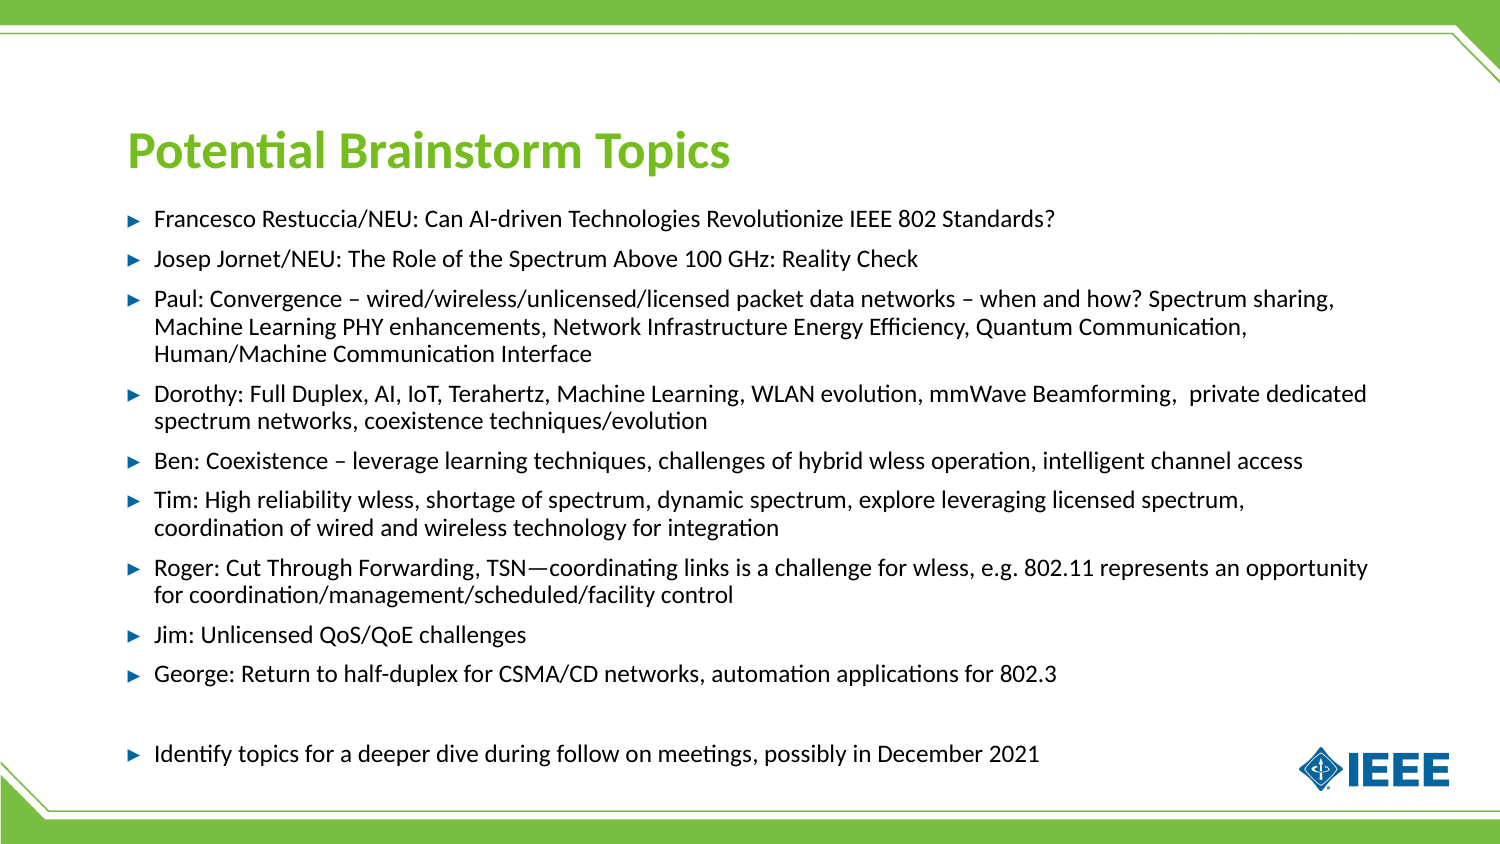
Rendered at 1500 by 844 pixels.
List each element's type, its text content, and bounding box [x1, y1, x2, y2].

picture [1388, 747, 1449, 760]
picture [0, 0, 1500, 84]
picture [2, 761, 1500, 844]
list Francesco Restuccia/NEU: Can AI-driven Technologies Revolutionize IEEE 802 Standards? Josep Jornet/NEU: The Role of the Spectrum Above 100 GHz: Reality Check Paul: Convergence – wired/wireless/unlicensed/licensed packet data networks – when and how? Spectrum sharing, Machine Learning PHY enhancements, Network Infrastructure Energy Efficiency, Quantum Communication, Human/Machine Communication Interface Dorothy: Full Duplex, AI, IoT, Terahertz, Machine Learning, WLAN evolution, mmWave Beamforming, private dedicated spectrum networks, coexistence techniques/evolution Ben: Coexistence – leverage learning techniques, challenges of hybrid wless operation, intelligent channel access Tim: High reliability wless, shortage of spectrum, dynamic spectrum, explore leveraging licensed spectrum, coordination of wired and wireless technology for integration Roger: Cut Through Forwarding, TSN—coordinating links is a challenge for wless, e.g. 802.11 represents an opportunity for coordination/management/scheduled/facility control Jim: Unlicensed QoS/QoE challenges George: Return to half-duplex for CSMA/CD networks, automation applications for 802.3 Identify topics for a deeper dive during follow on meetings, possibly in December 2021 [112, 198, 1388, 783]
title Potential Brainstorm Topics [112, 46, 1388, 188]
